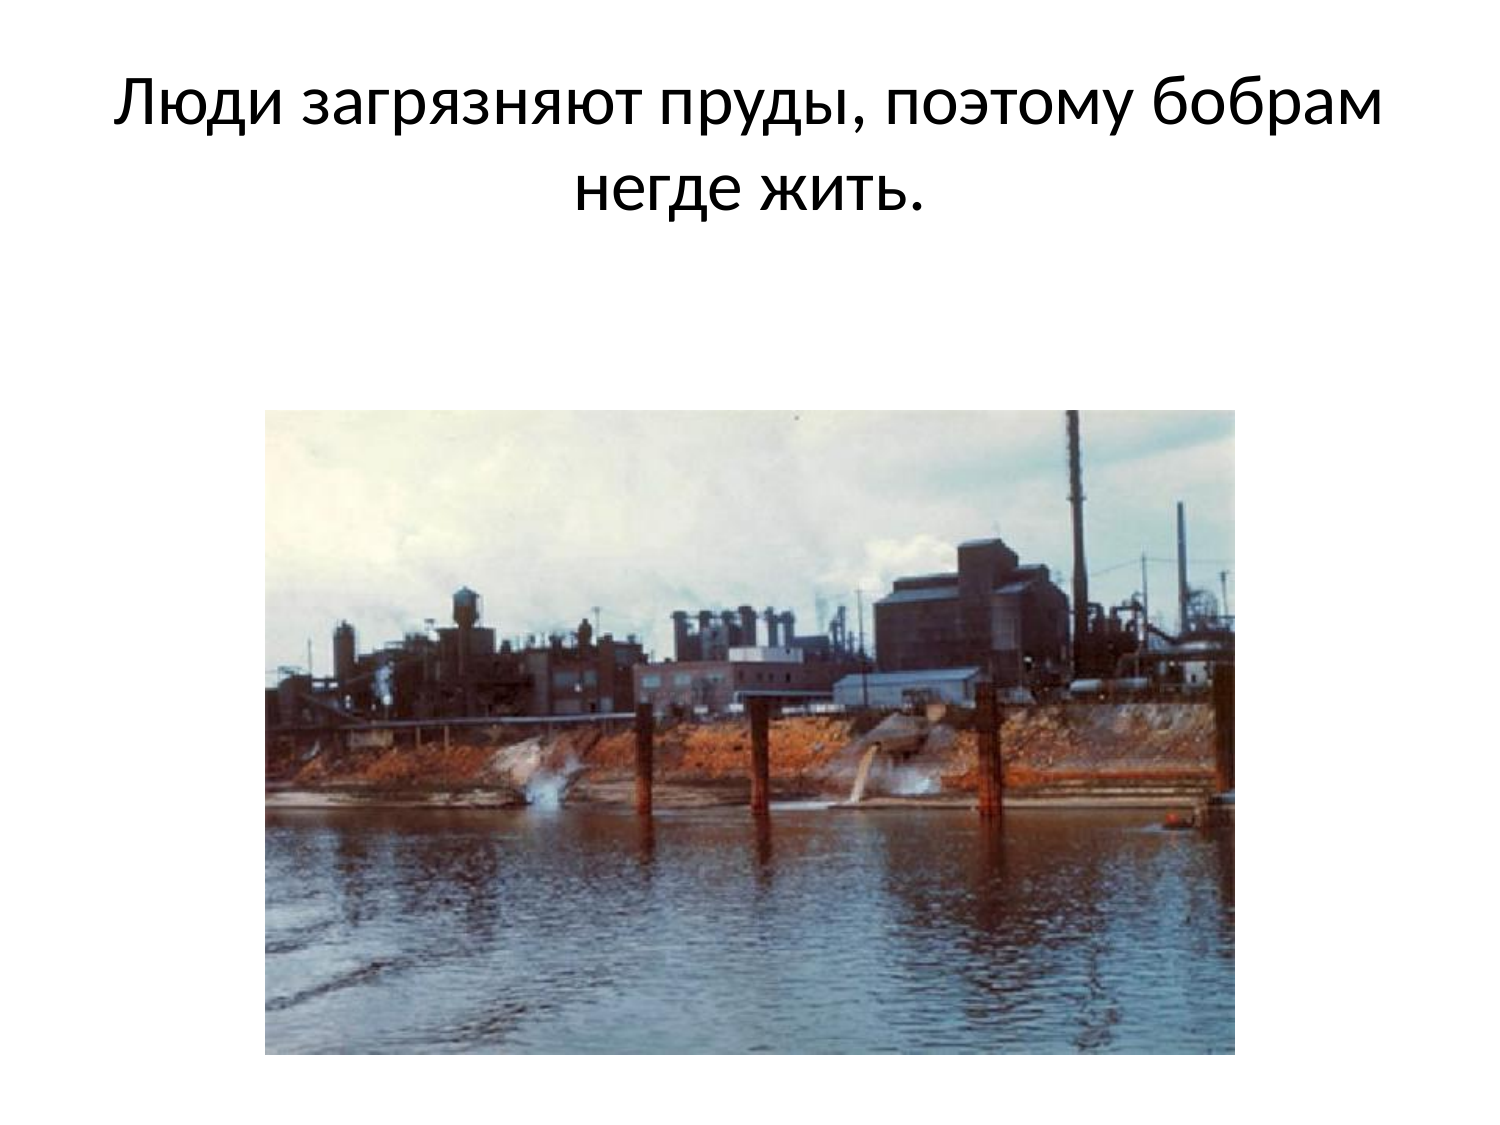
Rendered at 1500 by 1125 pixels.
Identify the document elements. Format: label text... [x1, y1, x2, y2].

title Люди загрязняют пруды, поэтому бобрам негде жить. [75, 45, 1425, 233]
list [265, 409, 1235, 1055]
